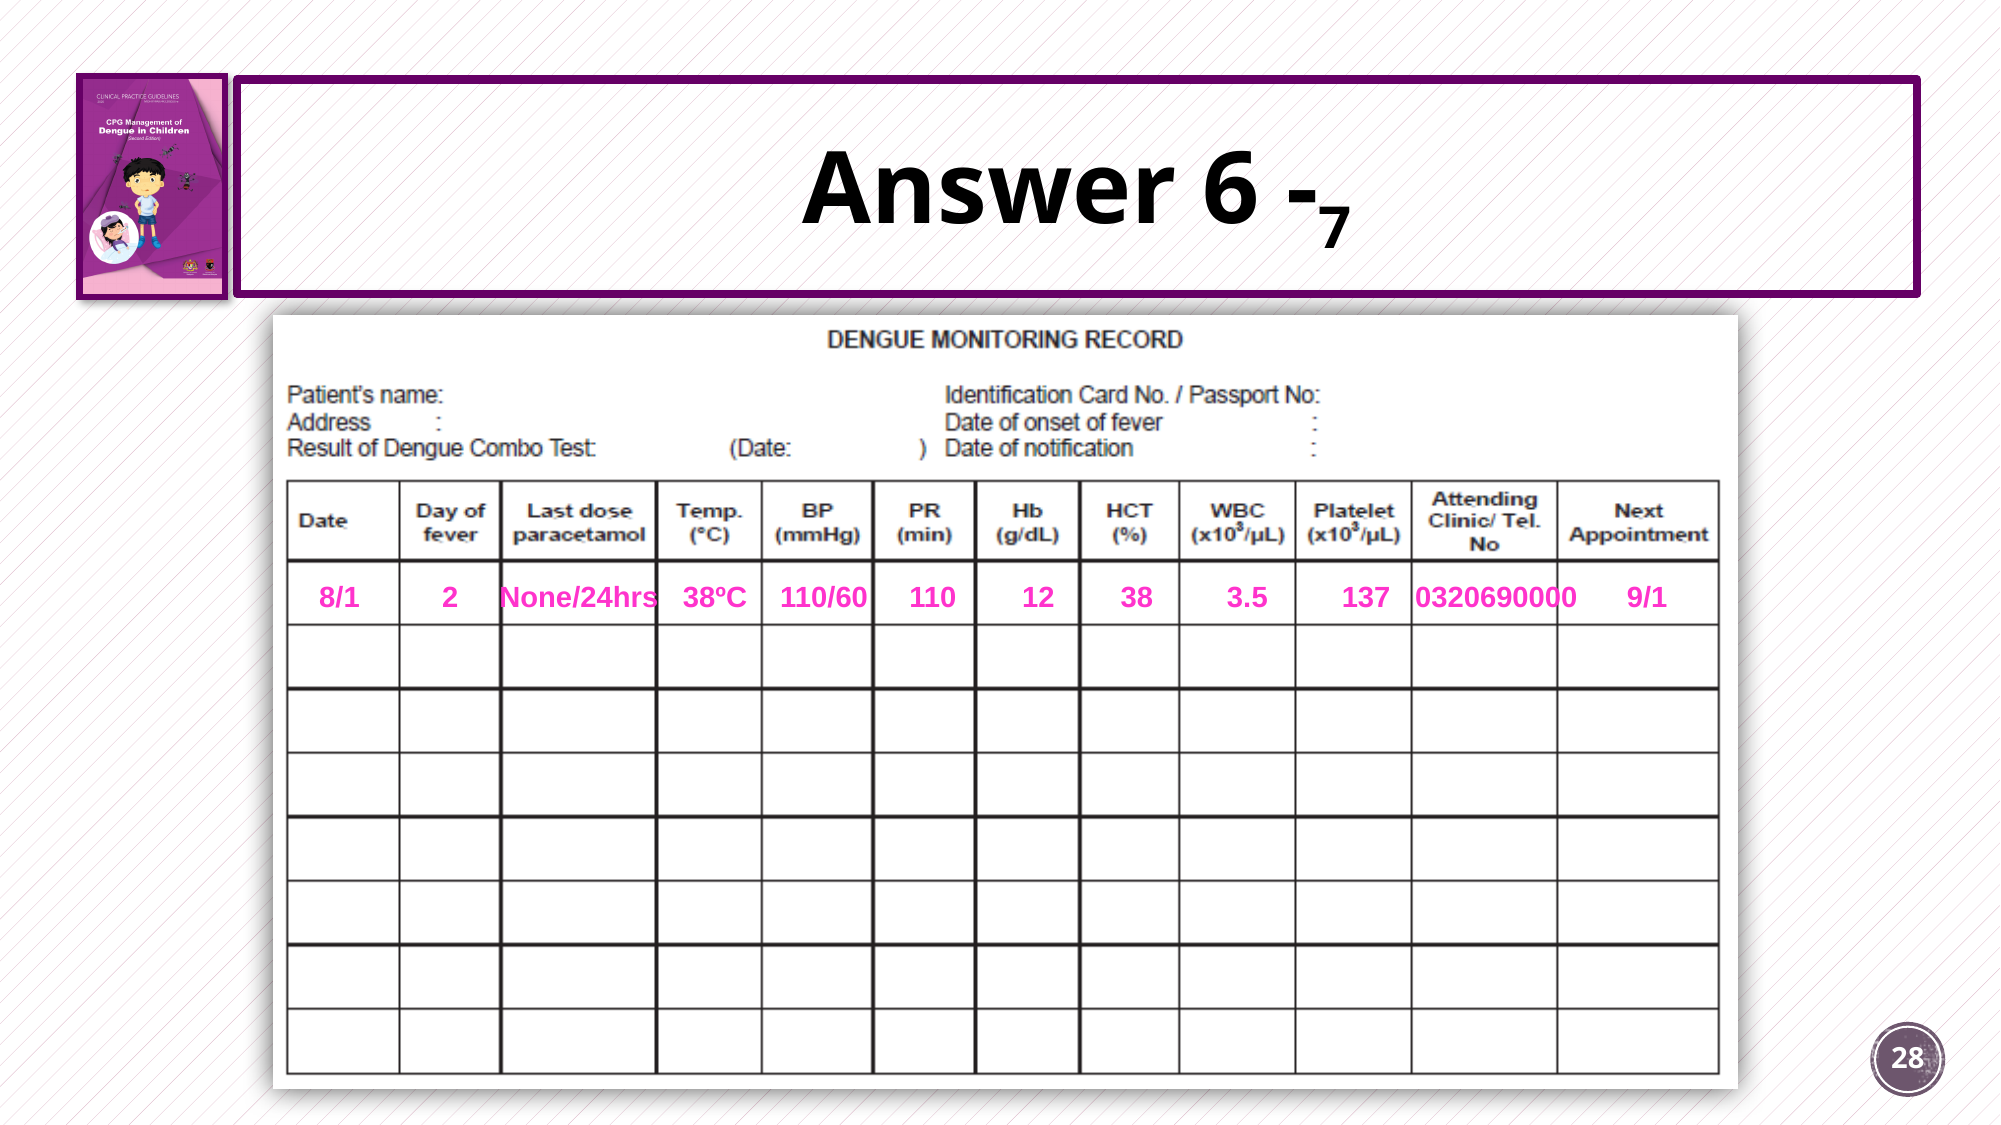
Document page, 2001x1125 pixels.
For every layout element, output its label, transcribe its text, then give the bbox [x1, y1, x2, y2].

picture [83, 79, 222, 294]
text_box Answer 6 -7 [237, 79, 1918, 294]
slide_number 28 [1855, 1028, 1961, 1089]
picture [273, 315, 1738, 1089]
